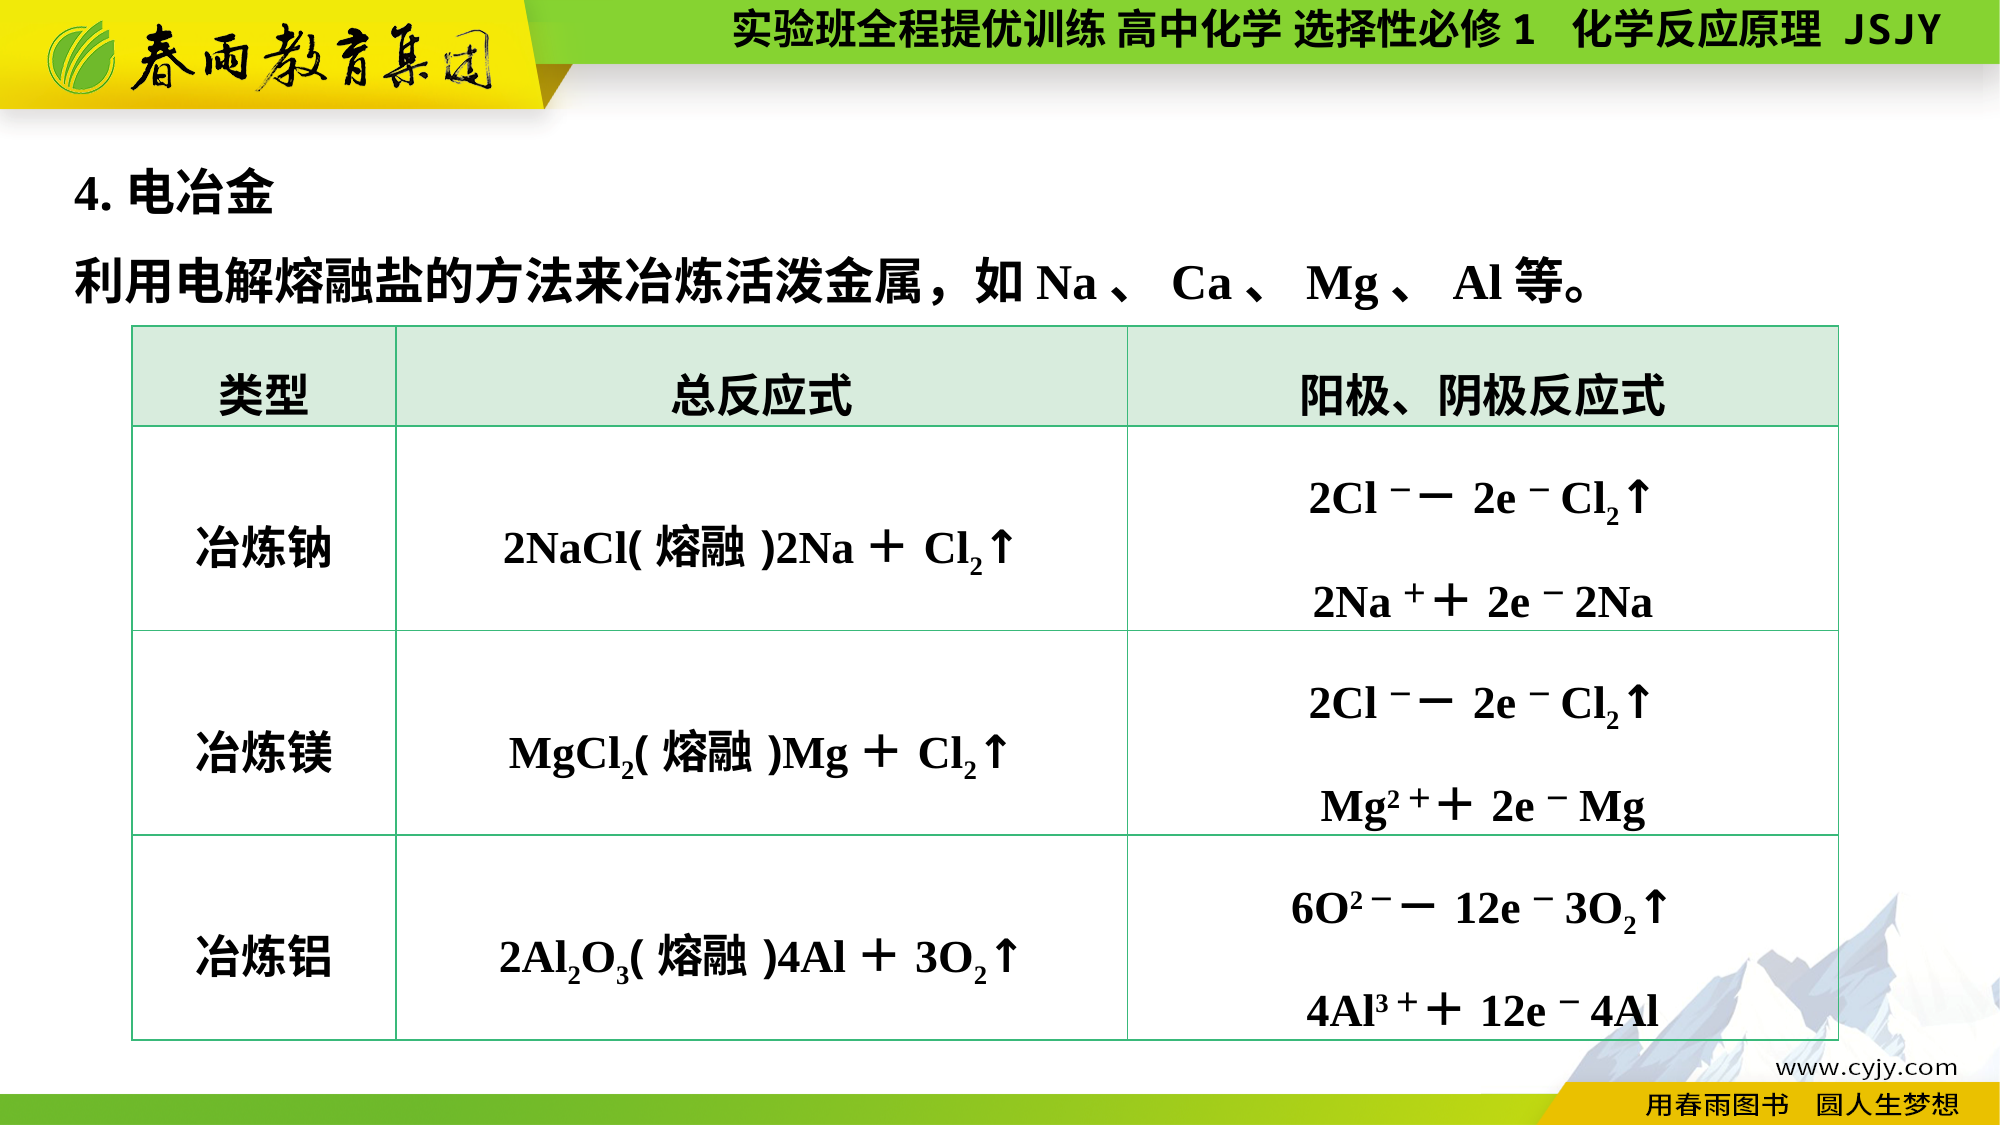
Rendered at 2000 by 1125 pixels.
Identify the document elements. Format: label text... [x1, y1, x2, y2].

list 4.电冶金 利用电解熔融盐的方法来冶炼活泼金属，如Na、Ca、Mg、Al等。 [59, 122, 1944, 308]
picture [0, 0, 2000, 1125]
